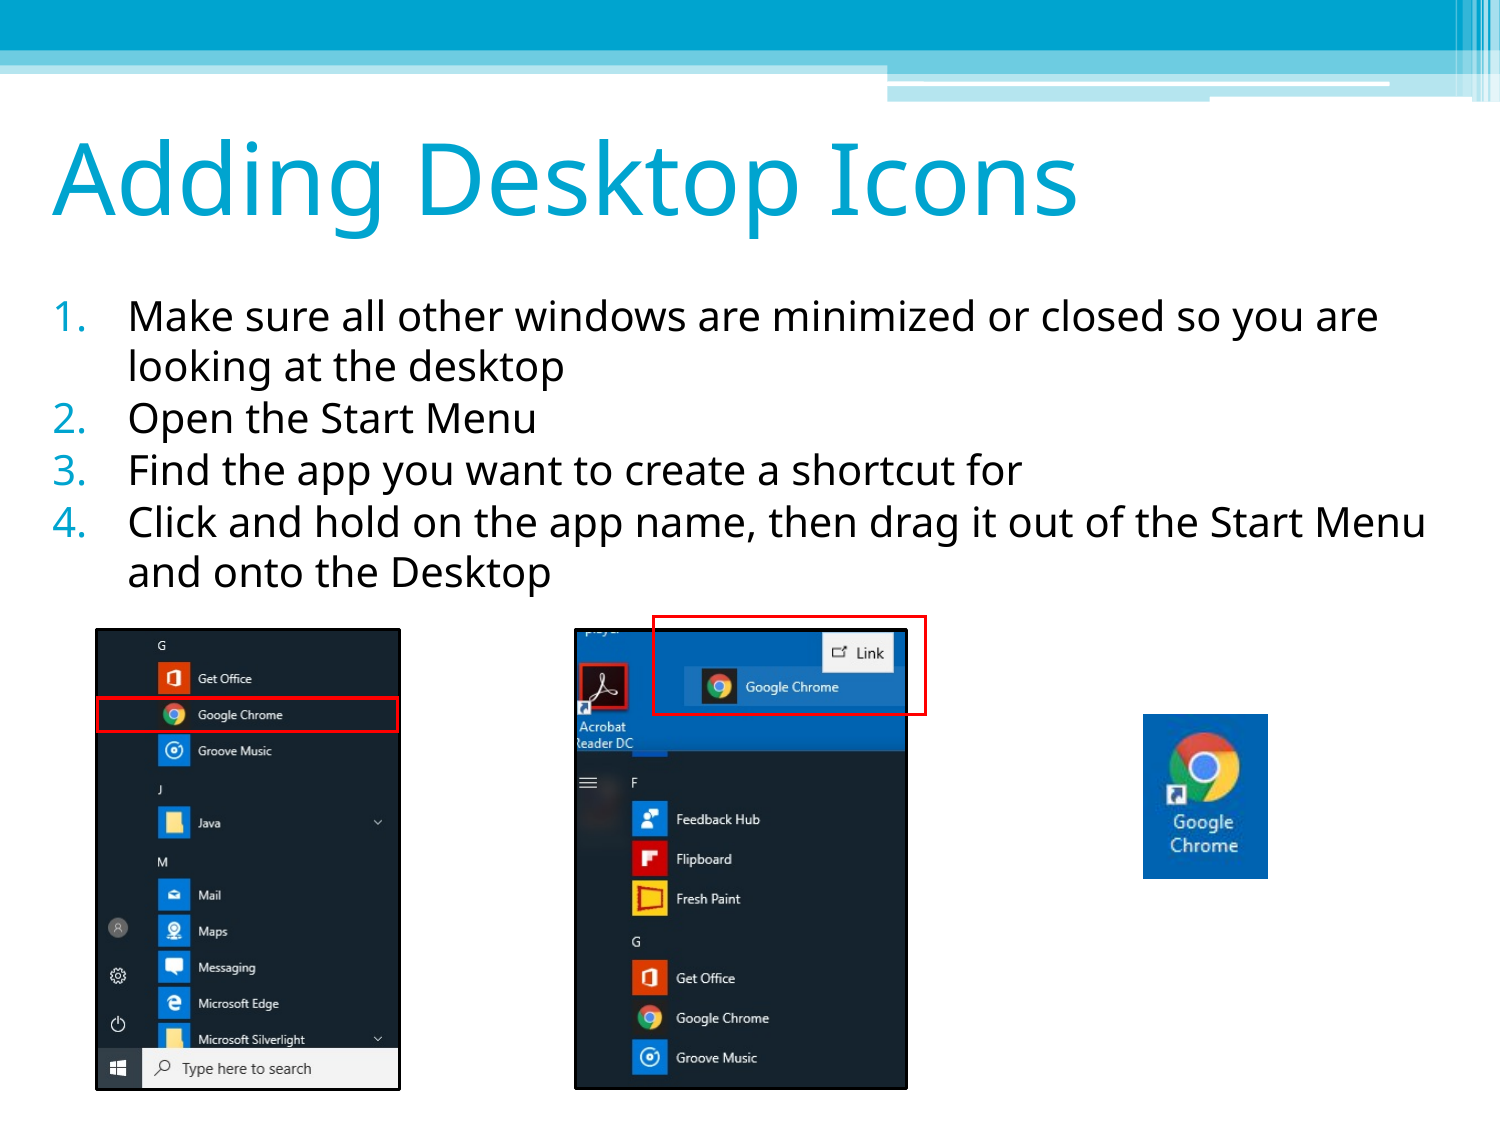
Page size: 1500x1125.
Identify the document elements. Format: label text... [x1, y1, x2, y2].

picture [1143, 714, 1268, 879]
text_box [652, 615, 927, 716]
picture [576, 631, 905, 1088]
picture [97, 630, 398, 1088]
list Make sure all other windows are minimized or closed so you are looking at the desktop Open the Start Menu Find the app you want to create a shortcut for Click and hold on the app name, then drag it out of the Start Menu and onto the Desktop [37, 281, 1445, 617]
title Adding Desktop Icons [37, 87, 1500, 263]
